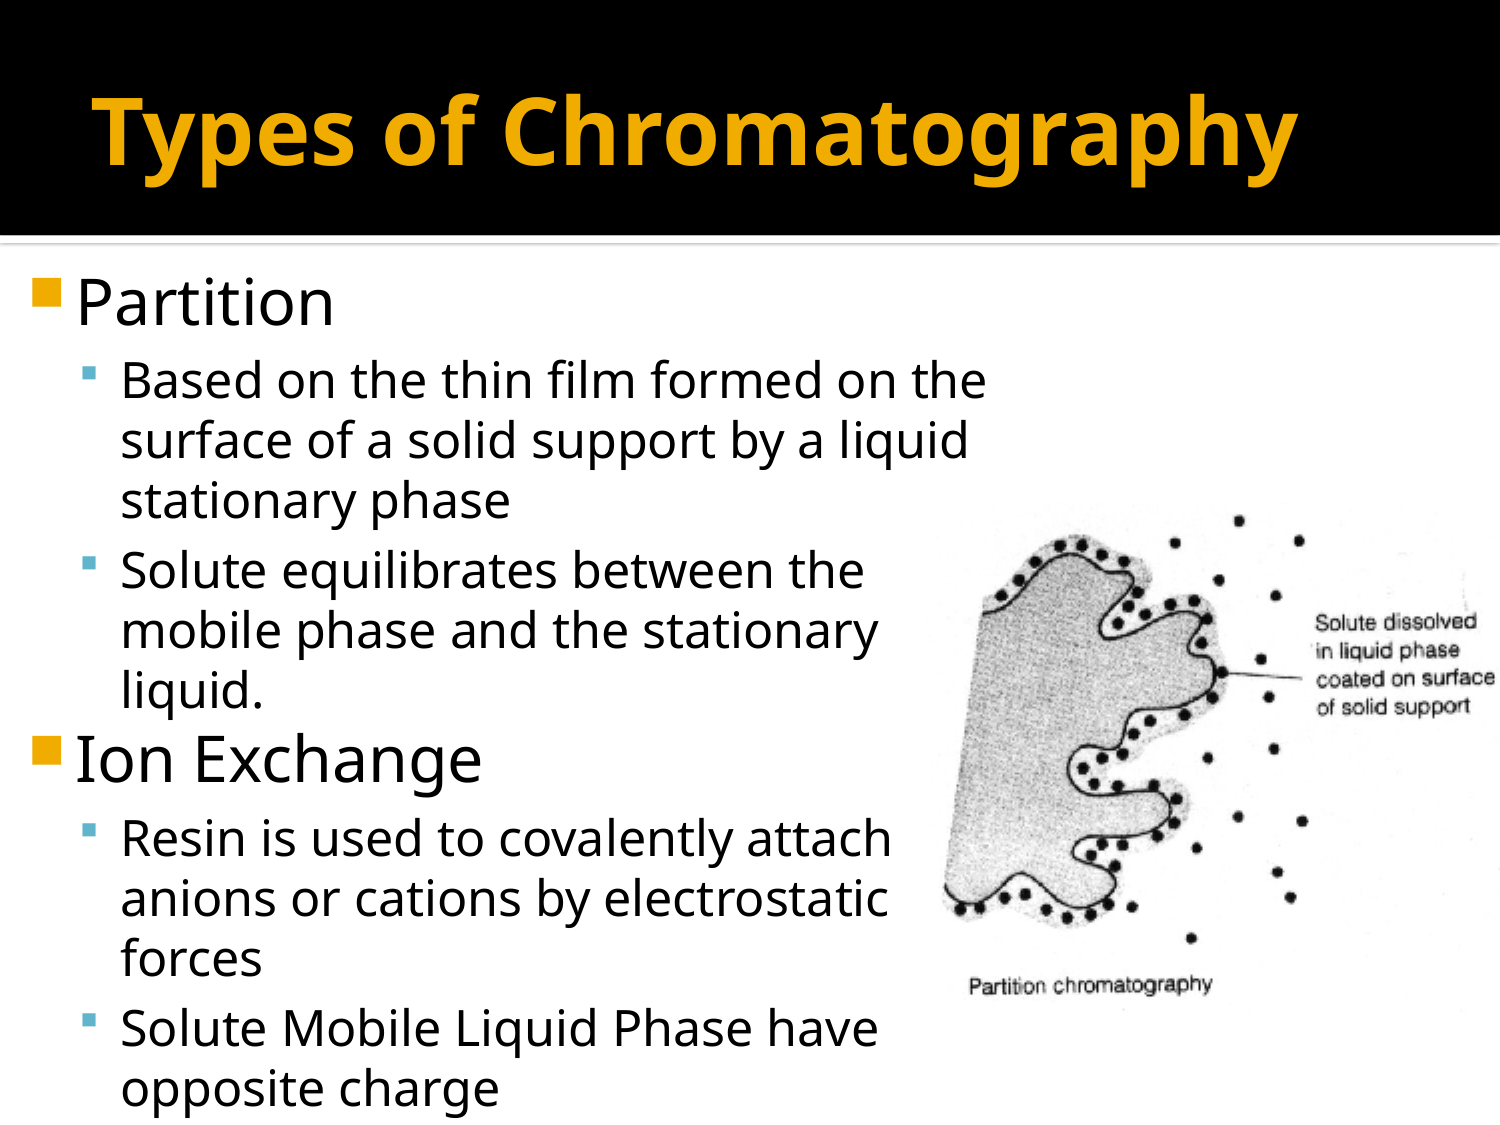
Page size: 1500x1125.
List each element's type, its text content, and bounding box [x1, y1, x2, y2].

title Types of Chromatography [75, 25, 1425, 231]
list Partition Based on the thin film formed on the surface of a solid support by a liquid stationary phase Solute equilibrates between the mobile phase and the stationary liquid. Ion Exchange Resin is used to covalently attach anions or cations by electrostatic forces Solute Mobile Liquid Phase have opposite charge [0, 246, 1020, 1125]
picture [925, 503, 1500, 1014]
